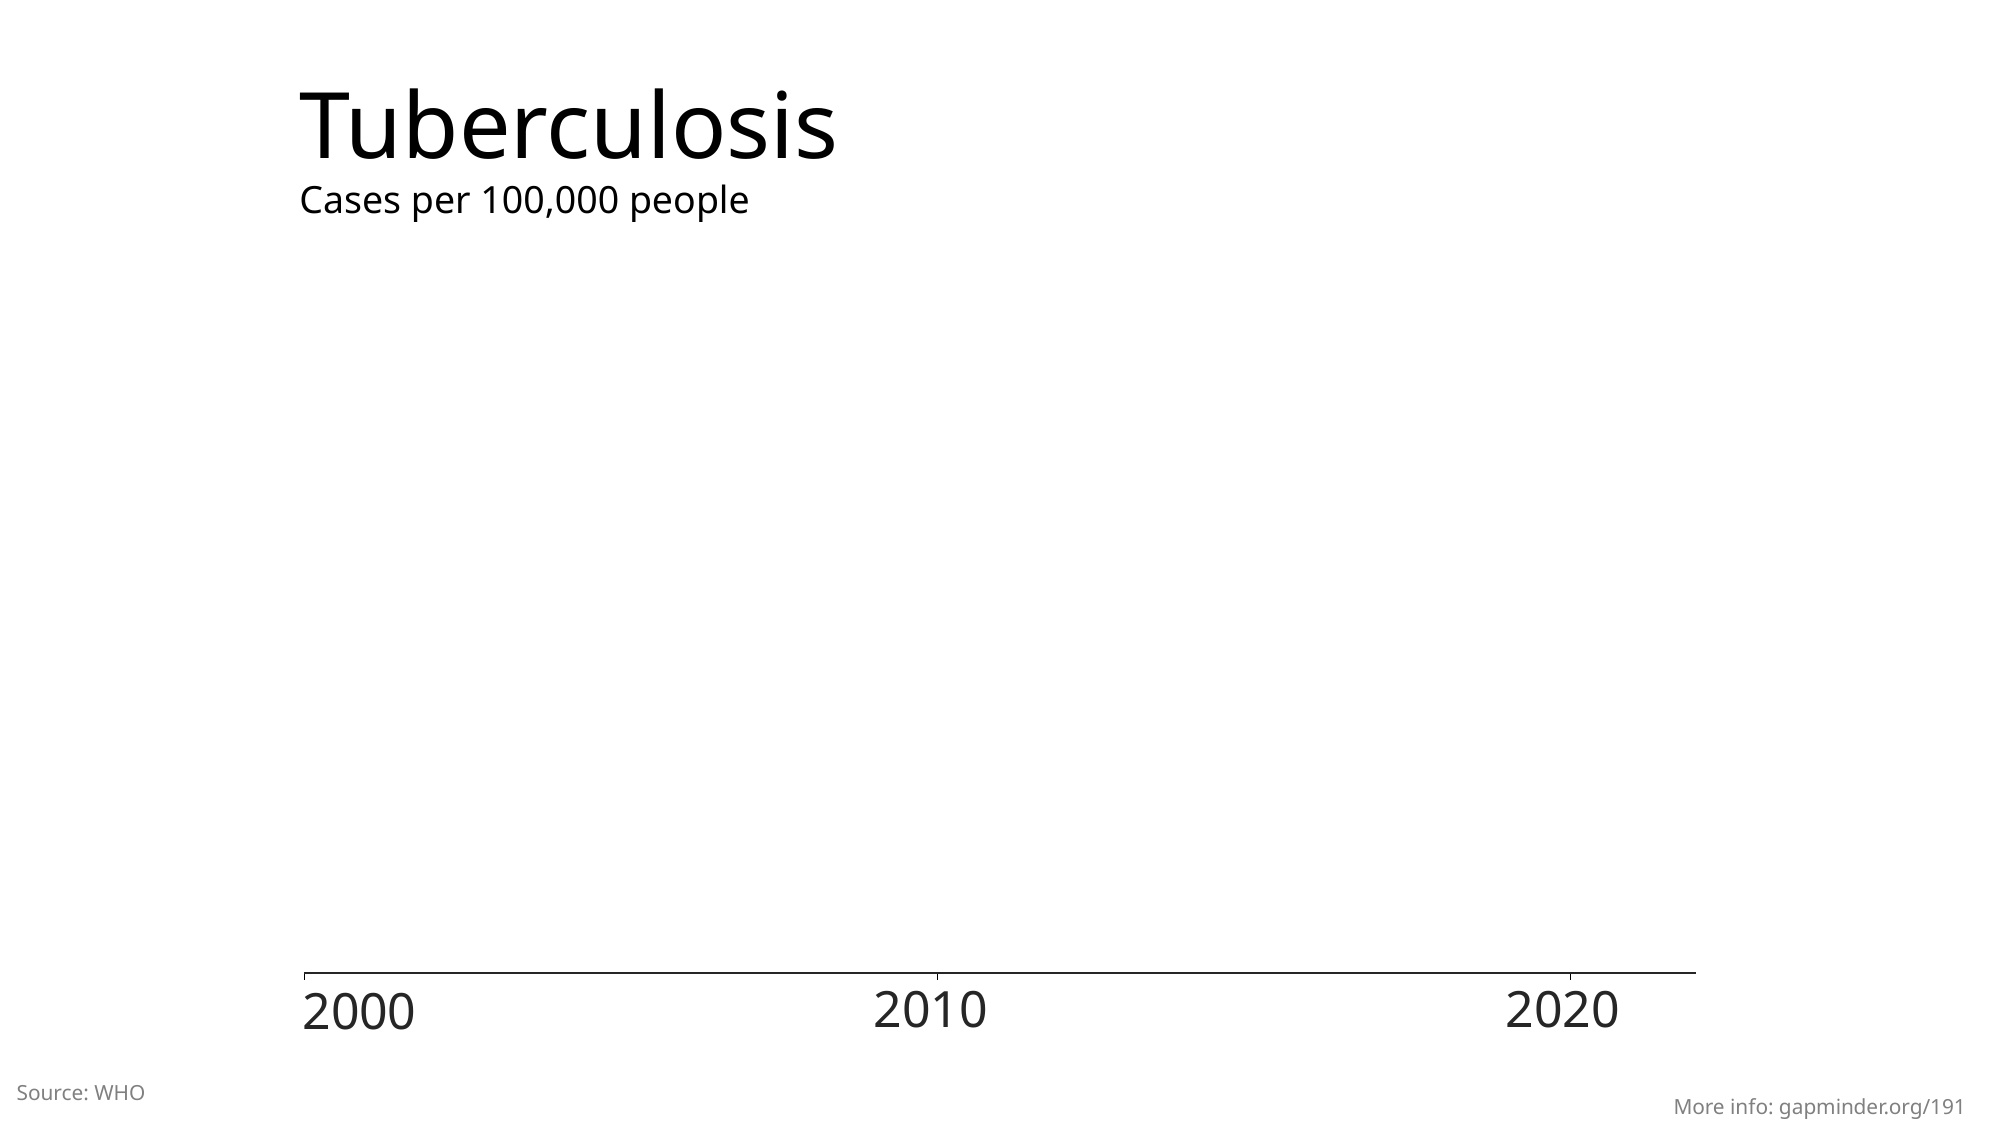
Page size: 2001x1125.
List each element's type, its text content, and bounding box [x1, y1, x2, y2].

text_box Tuberculosis Cases per 100,000 people [284, 59, 1873, 229]
text_box [148, 77, 1801, 976]
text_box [284, 970, 1637, 1049]
text_box Source: WHO [1, 1072, 505, 1113]
text_box More info: gapminder.org/191 [1645, 1085, 1994, 1125]
